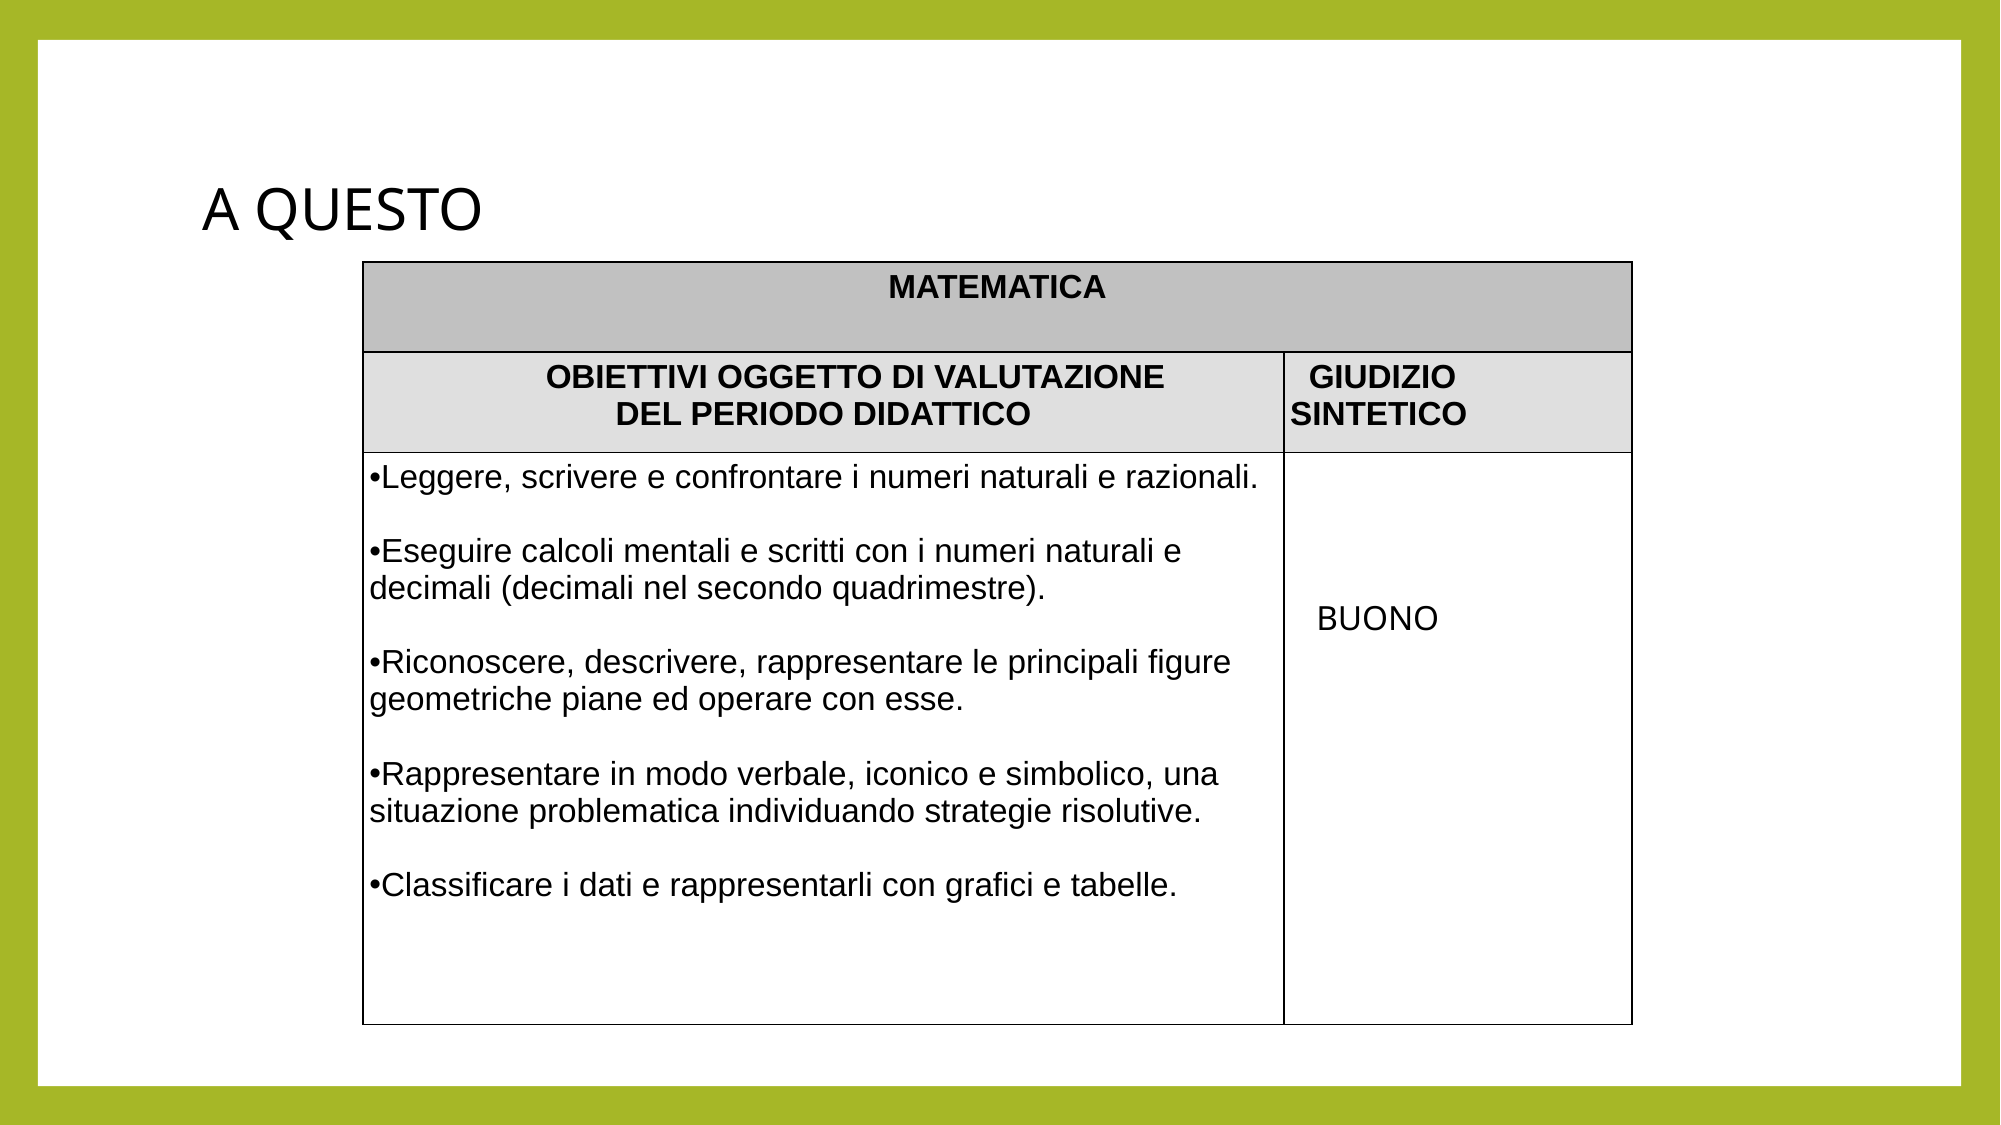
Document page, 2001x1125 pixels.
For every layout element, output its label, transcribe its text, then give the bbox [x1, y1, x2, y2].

table_cell GIUDIZIO SINTETICO [1285, 353, 1631, 452]
title A QUESTO [187, 99, 1808, 323]
table_cell OBIETTIVI OGGETTO DI VALUTAZIONE DEL PERIODO DIDATTICO [364, 353, 1283, 452]
table_header MATEMATICA [364, 263, 1631, 351]
text_box [0, 0, 2000, 75]
table_cell BUONO [1285, 453, 1631, 1024]
table_cell Leggere, scrivere e confrontare i numeri naturali e razionali. Eseguire calcoli mentali e scritti con i numeri naturali e decimali (decimali nel secondo quadrimestre). Riconoscere, descrivere, rappresentare le principali figure geometriche piane ed operare con esse. Rappresentare in modo verbale, iconico e simbolico, una situazione problematica individuando strategie risolutive. Classificare i dati e rappresentarli con grafici e tabelle. [364, 453, 1283, 1024]
